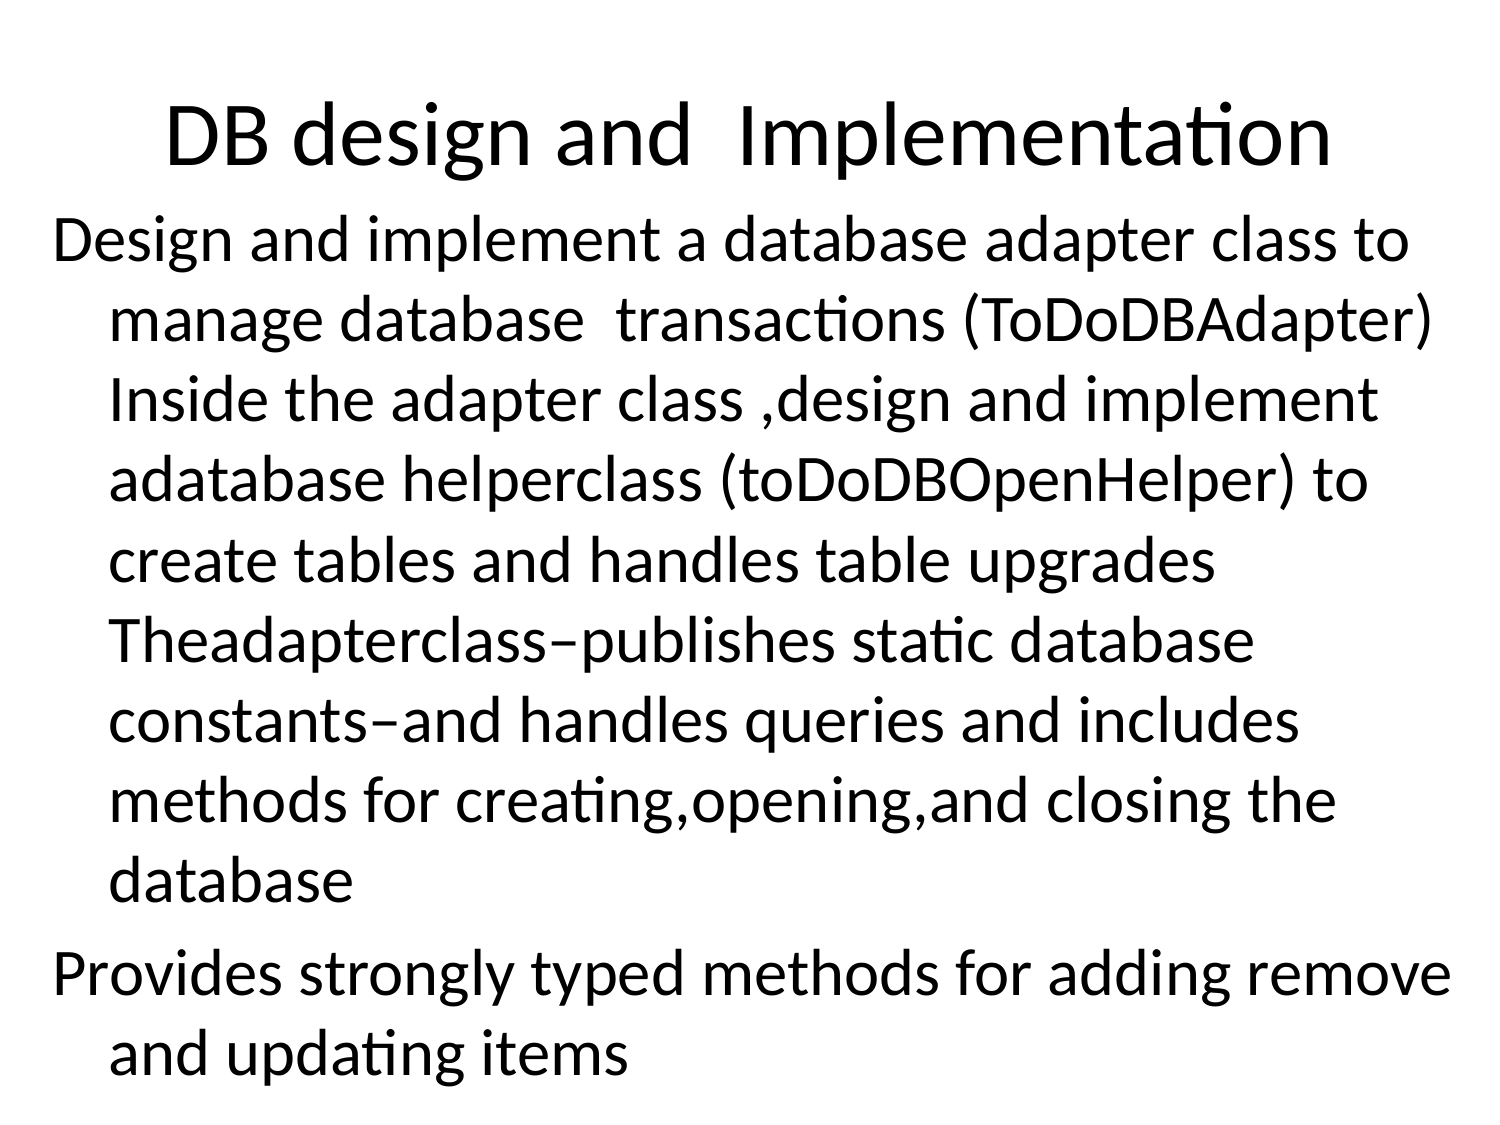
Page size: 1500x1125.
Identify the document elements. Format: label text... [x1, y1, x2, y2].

list Design and implement a database adapter class to manage database transactions (ToDoDBAdapter) Inside the adapter class ,design and implement adatabase helperclass (toDoDBOpenHelper) to create tables and handles table upgrades Theadapterclass–publishes static database constants–and handles queries and includes methods for creating,opening,and closing the database Provides strongly typed methods for adding remove and updating items [37, 187, 1500, 1125]
title DB design and Implementation [75, 45, 1425, 187]
